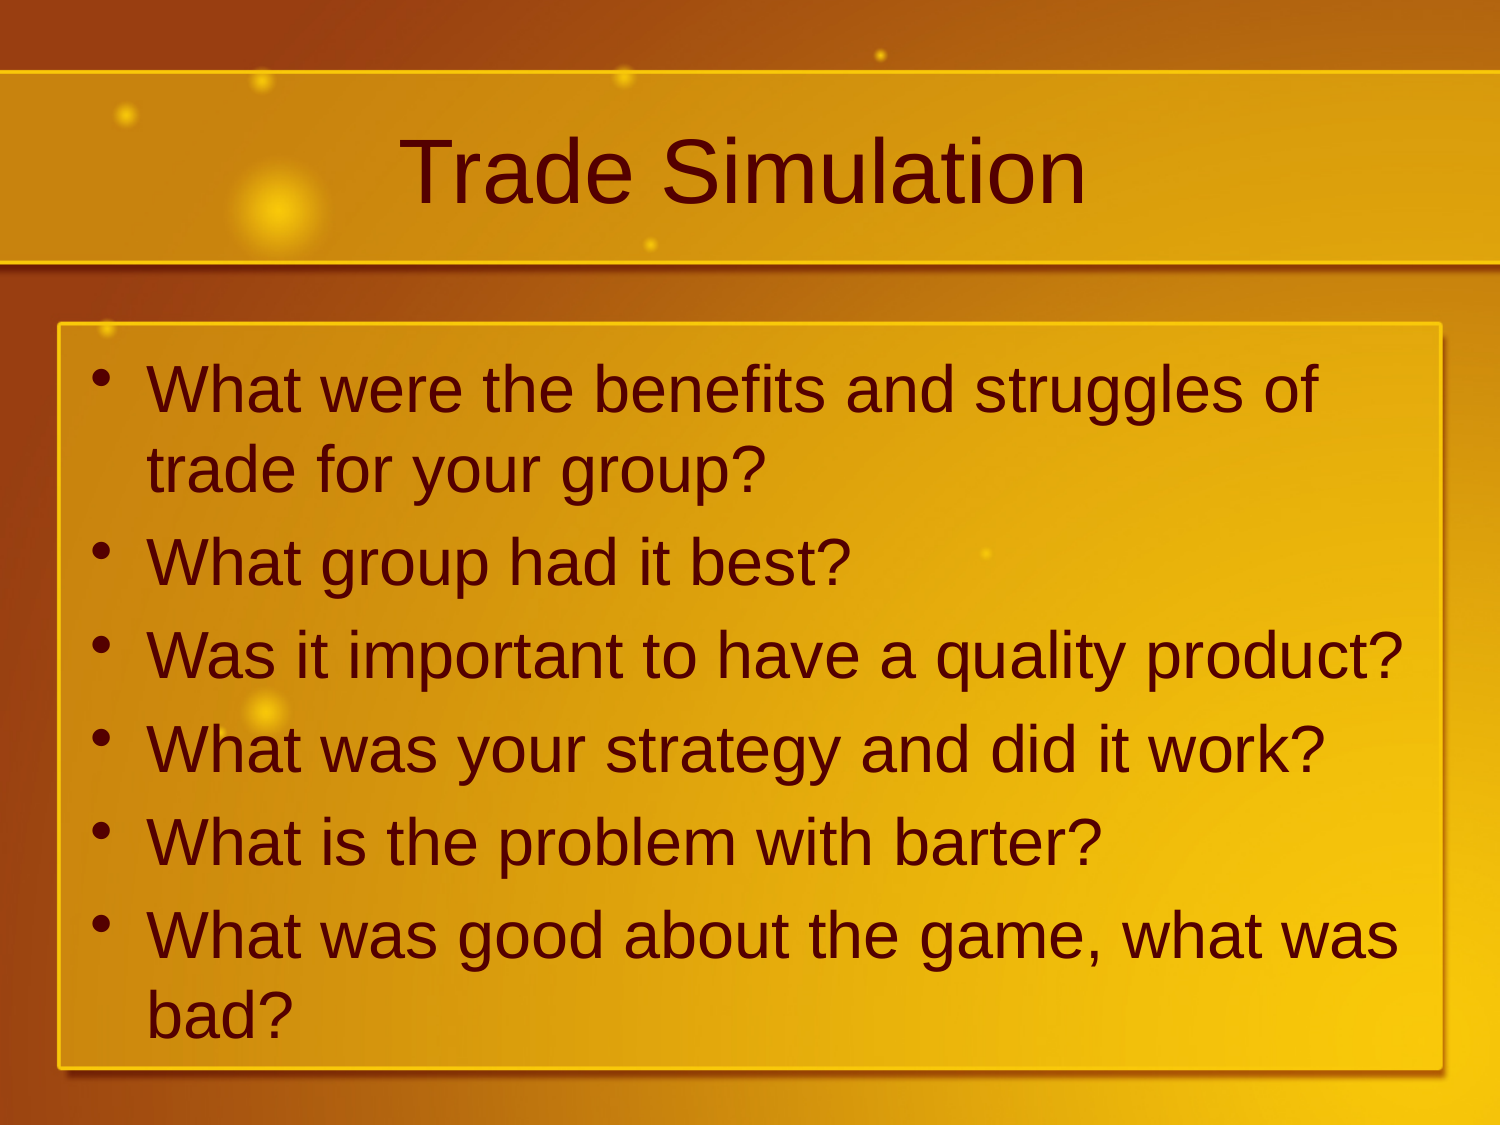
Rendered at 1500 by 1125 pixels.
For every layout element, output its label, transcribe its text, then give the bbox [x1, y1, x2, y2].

list What were the benefits and struggles of trade for your group? What group had it best? Was it important to have a quality product? What was your strategy and did it work? What is the problem with barter? What was good about the game, what was bad? [74, 337, 1426, 1059]
picture [0, 0, 1500, 1125]
title Trade Simulation [29, 77, 1460, 256]
